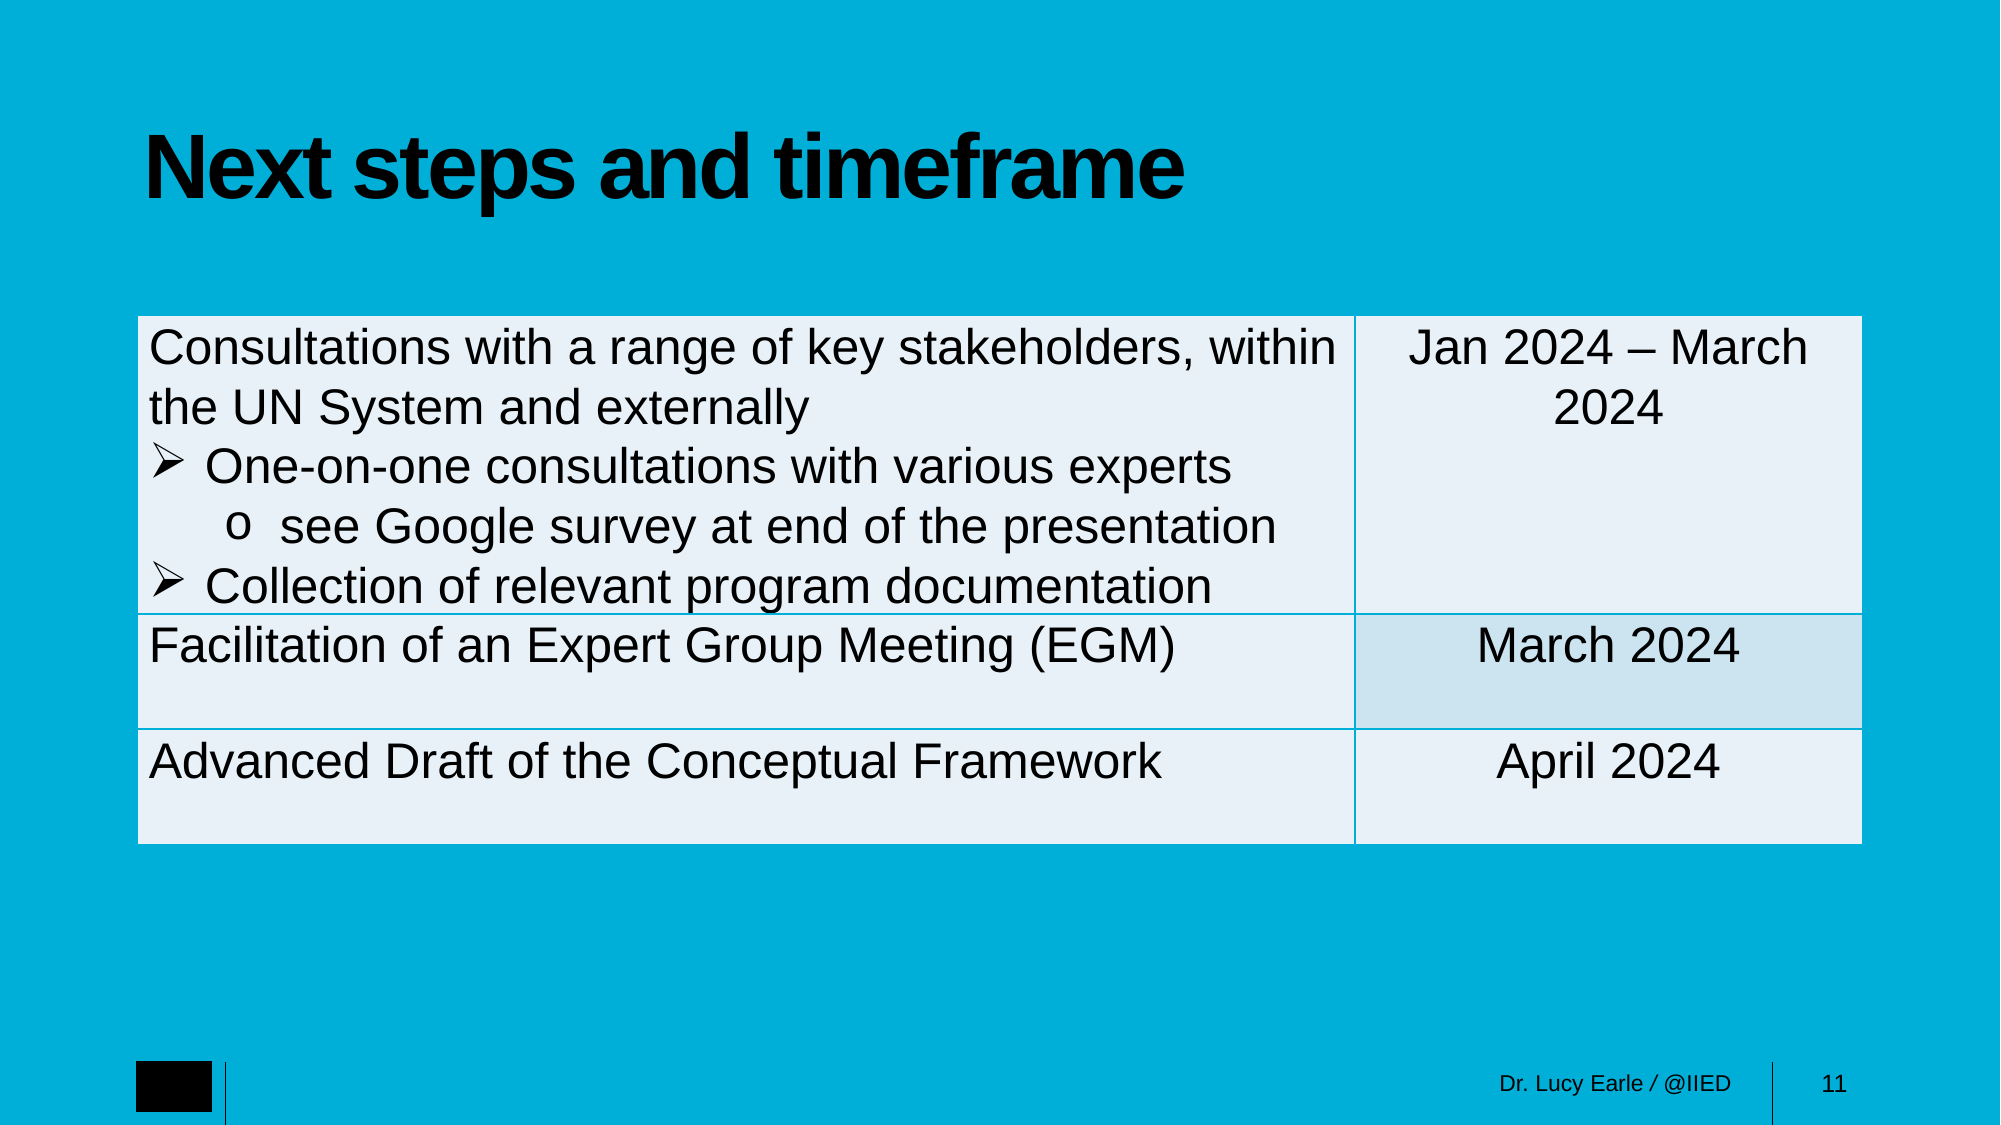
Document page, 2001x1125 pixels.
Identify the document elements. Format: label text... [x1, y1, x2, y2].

slide_number 11 [1774, 1052, 1863, 1113]
table_header Consultations with a range of key stakeholders, within the UN System and externally One-on-one consultations with various experts see Google survey at end of the presentation Collection of relevant program documentation [138, 316, 1354, 613]
title Next steps and timeframe [137, 59, 1863, 278]
table_cell March 2024 [1356, 615, 1862, 728]
table_cell April 2024 [1356, 730, 1862, 844]
table_header Jan 2024 – March 2024 [1356, 316, 1862, 613]
table_cell Advanced Draft of the Conceptual Framework [138, 730, 1354, 844]
table_cell Facilitation of an Expert Group Meeting (EGM) [138, 615, 1354, 728]
